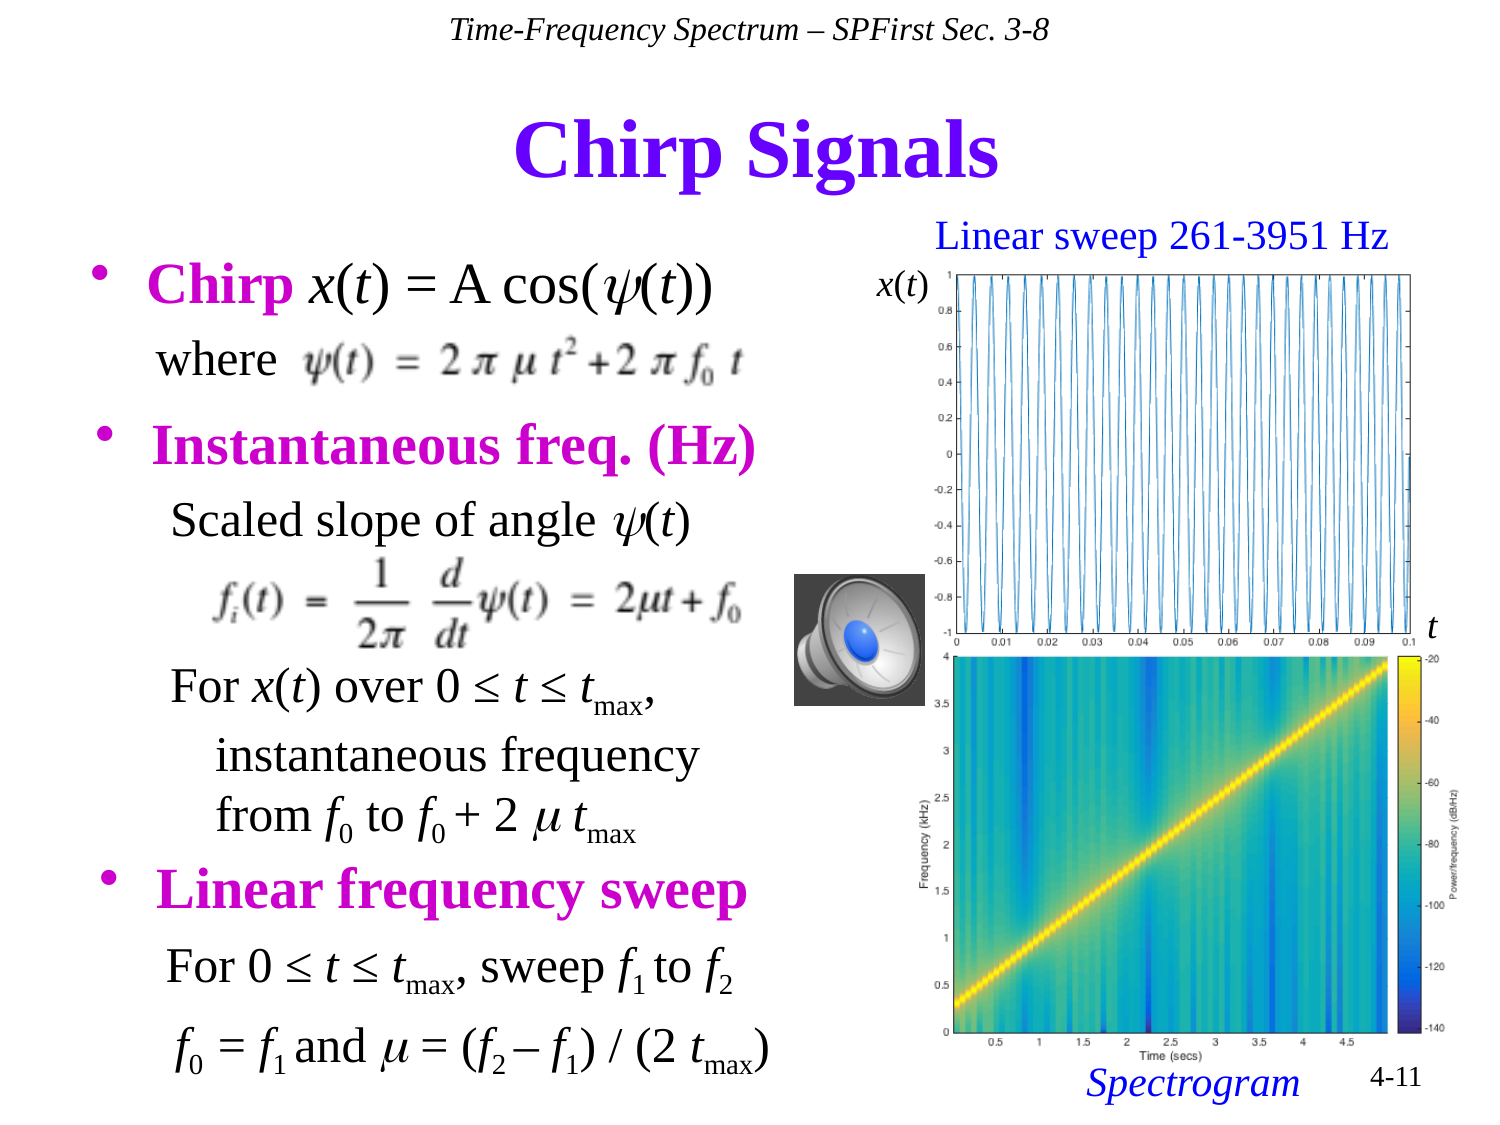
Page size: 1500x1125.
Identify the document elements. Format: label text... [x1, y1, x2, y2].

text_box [297, 326, 751, 393]
title Chirp Signals [75, 55, 1438, 238]
picture [801, 572, 927, 707]
text_box Linear sweep 261-3951 Hz [874, 200, 1450, 250]
text_box Linear frequency sweep For 0 ≤ t ≤ tmax, sweep f1 to f2 f0 = f1 and m = (f2 – f1) / (2 tmax) [84, 842, 860, 1088]
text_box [912, 652, 1465, 1113]
list Chirp x(t) = A cos(y(t)) where [75, 237, 850, 413]
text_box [79, 398, 801, 868]
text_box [861, 251, 1476, 655]
text_box Time-Frequency Spectrum – SPFirst Sec. 3-8 [0, 0, 1500, 55]
